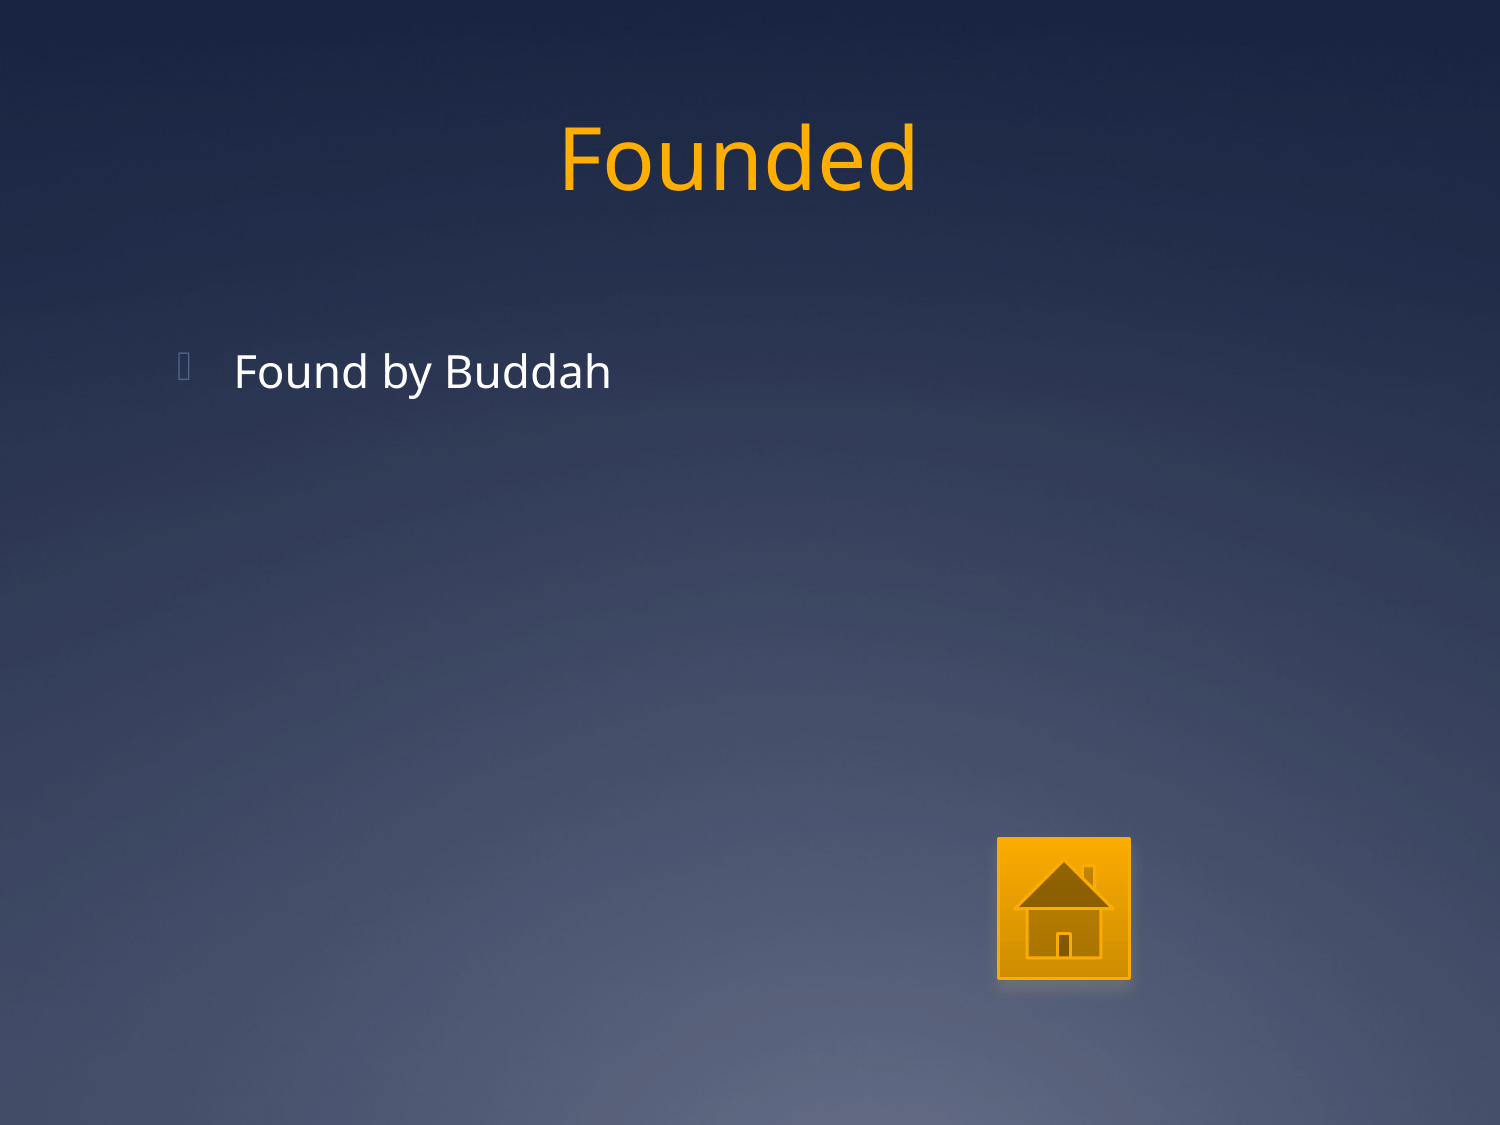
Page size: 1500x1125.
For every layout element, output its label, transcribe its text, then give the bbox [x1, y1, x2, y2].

title Founded [100, 95, 1400, 225]
text_box [997, 837, 1131, 980]
list Found by Buddah [162, 335, 1338, 1005]
